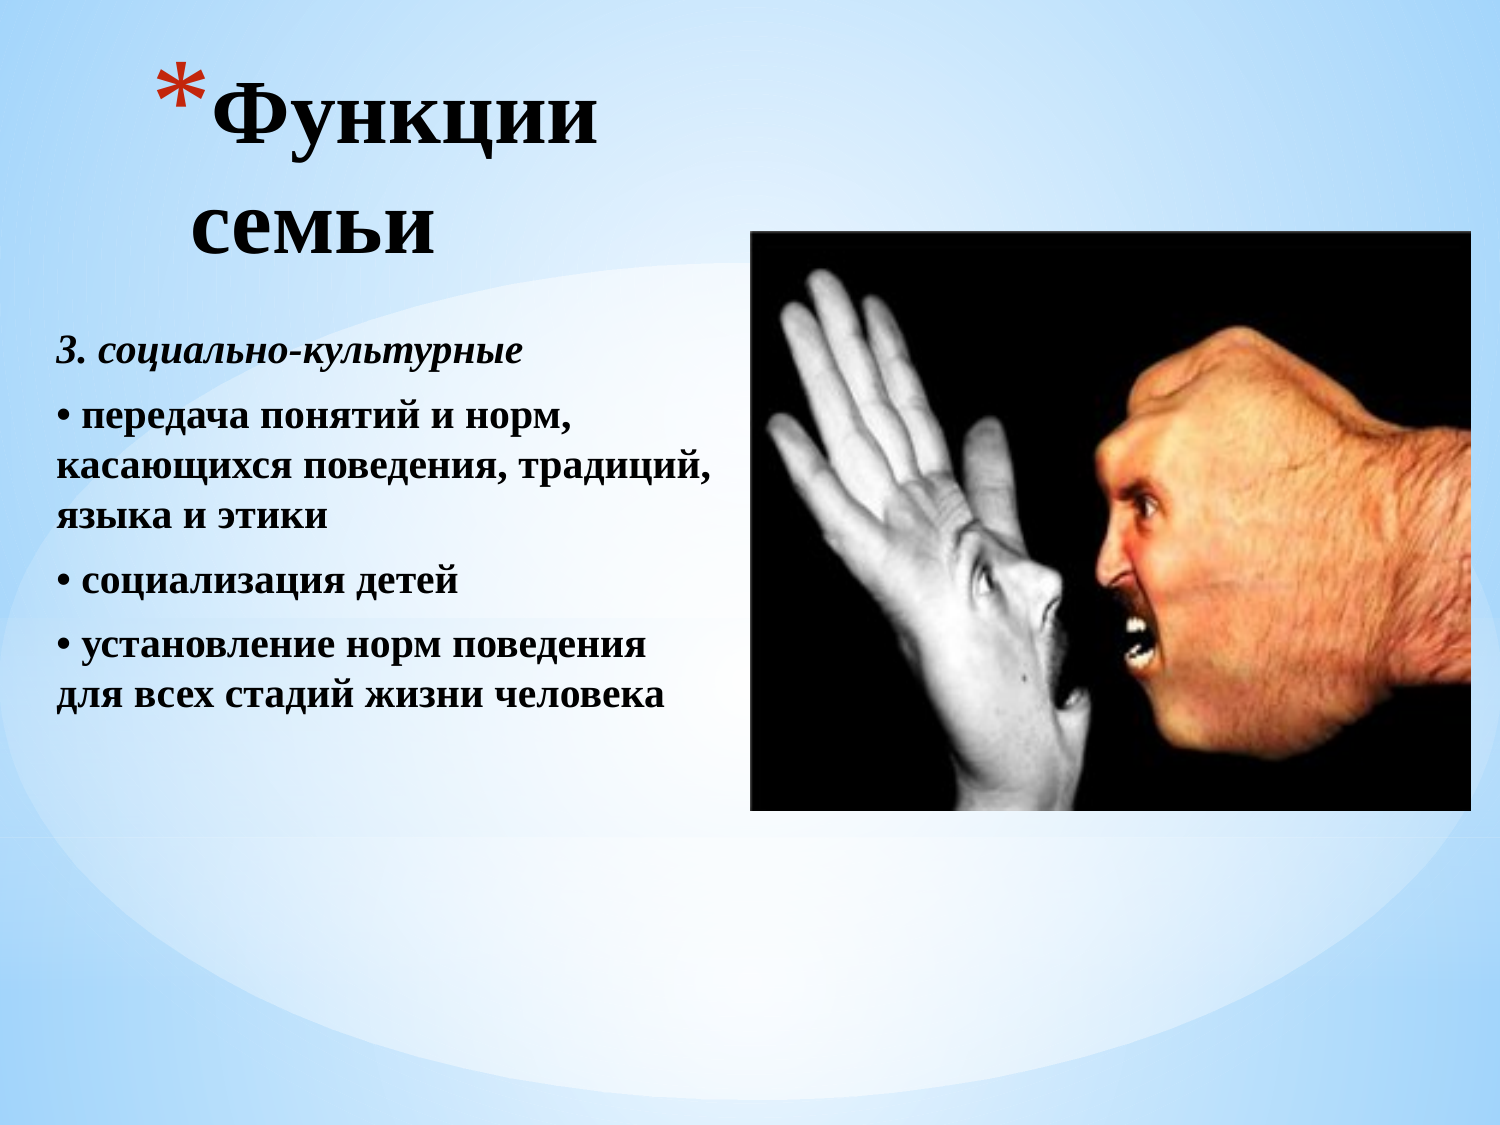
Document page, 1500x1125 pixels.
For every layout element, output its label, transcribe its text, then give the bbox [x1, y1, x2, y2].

list 3. социально-культурные • передача понятий и норм, касающихся поведения, традиций, языка и этики • социализация детей • установление норм поведения для всех стадий жизни человека [41, 314, 733, 925]
title Функции семьи [137, 42, 735, 279]
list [749, 231, 1471, 811]
